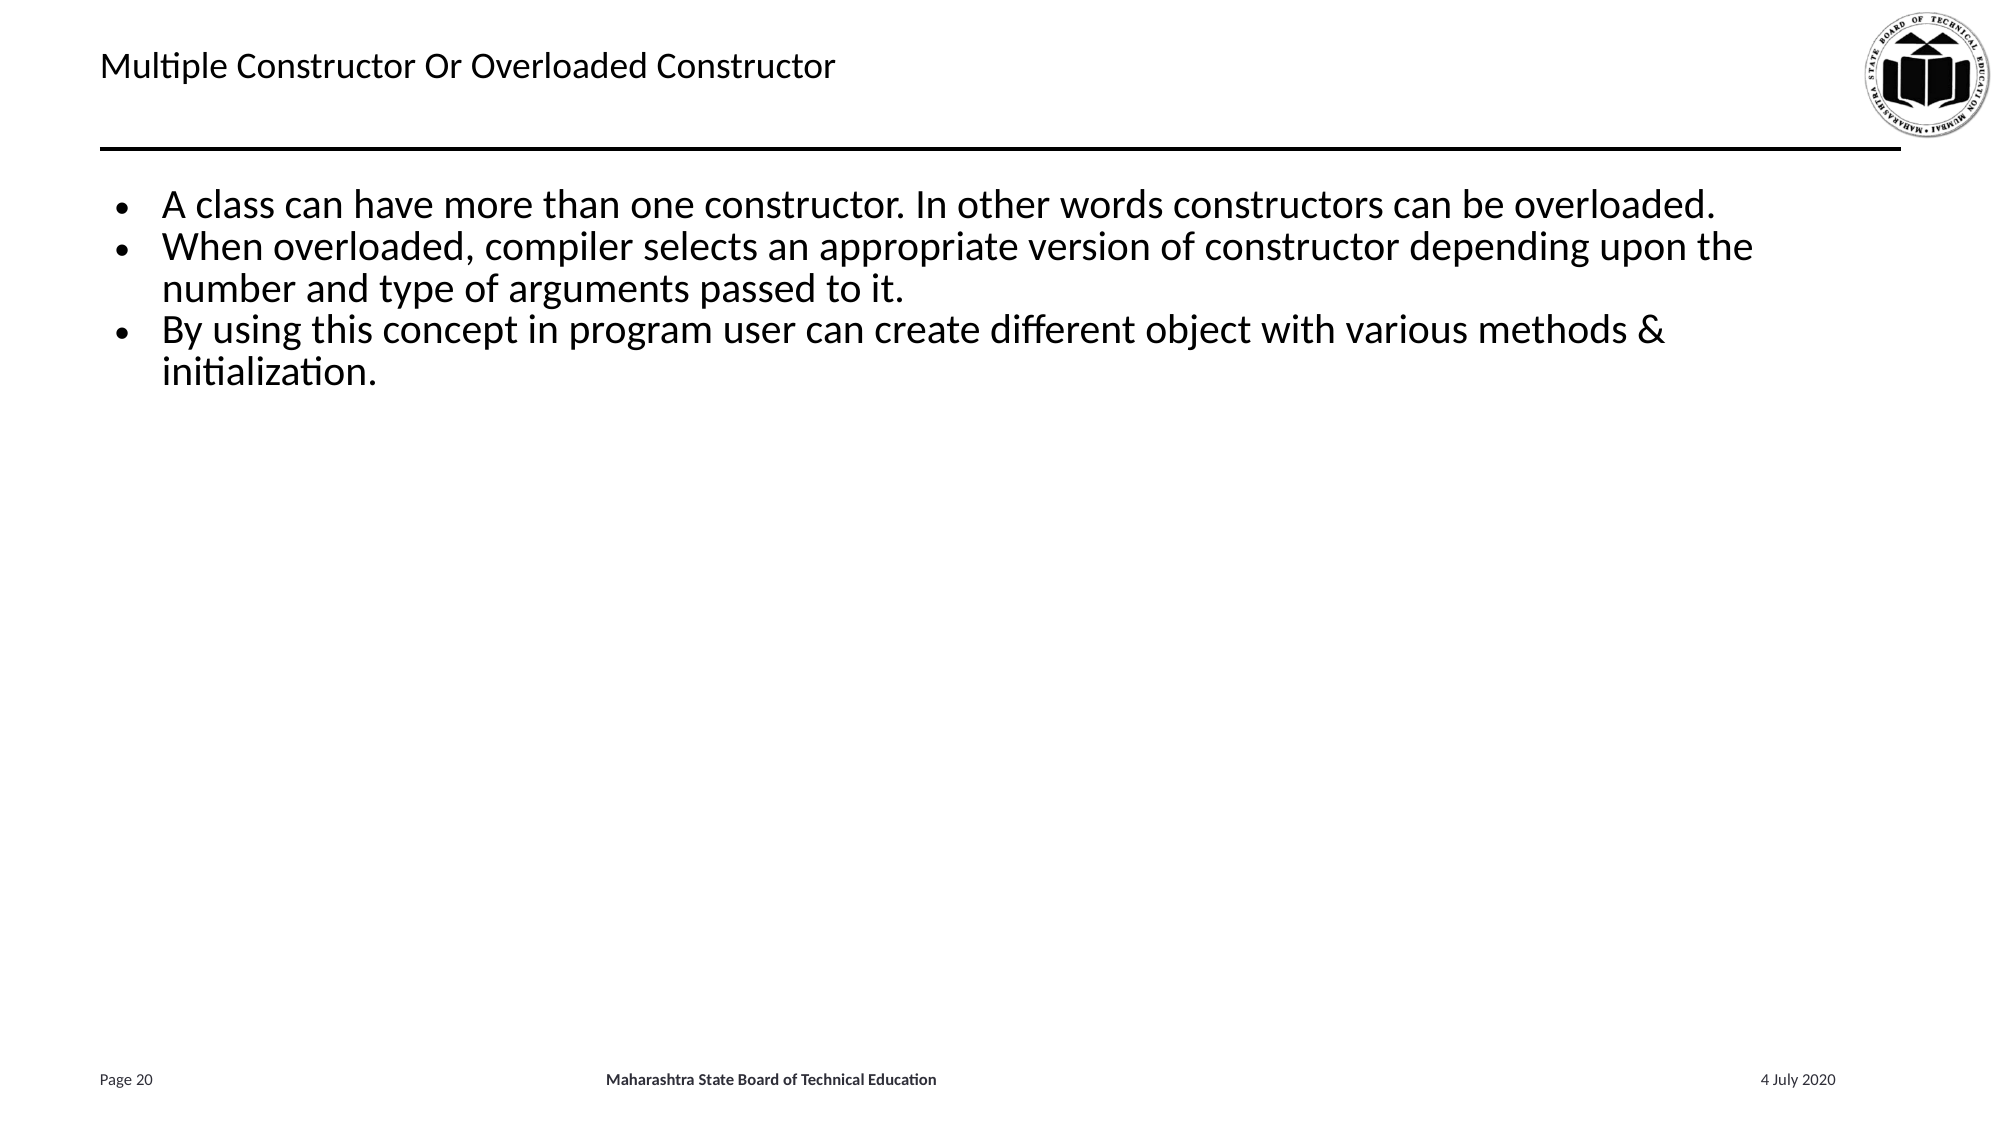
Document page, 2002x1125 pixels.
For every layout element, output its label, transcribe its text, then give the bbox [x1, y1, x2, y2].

title Multiple Constructor Or Overloaded Constructor [100, 48, 1901, 146]
table_header A class can have more than one constructor. In other words constructors can be overloaded. When overloaded, compiler selects an appropriate version of constructor depending upon the number and type of arguments passed to it. By using this concept in program user can create different object with various methods & initialization. [100, 180, 1901, 702]
picture [1852, 0, 2001, 149]
